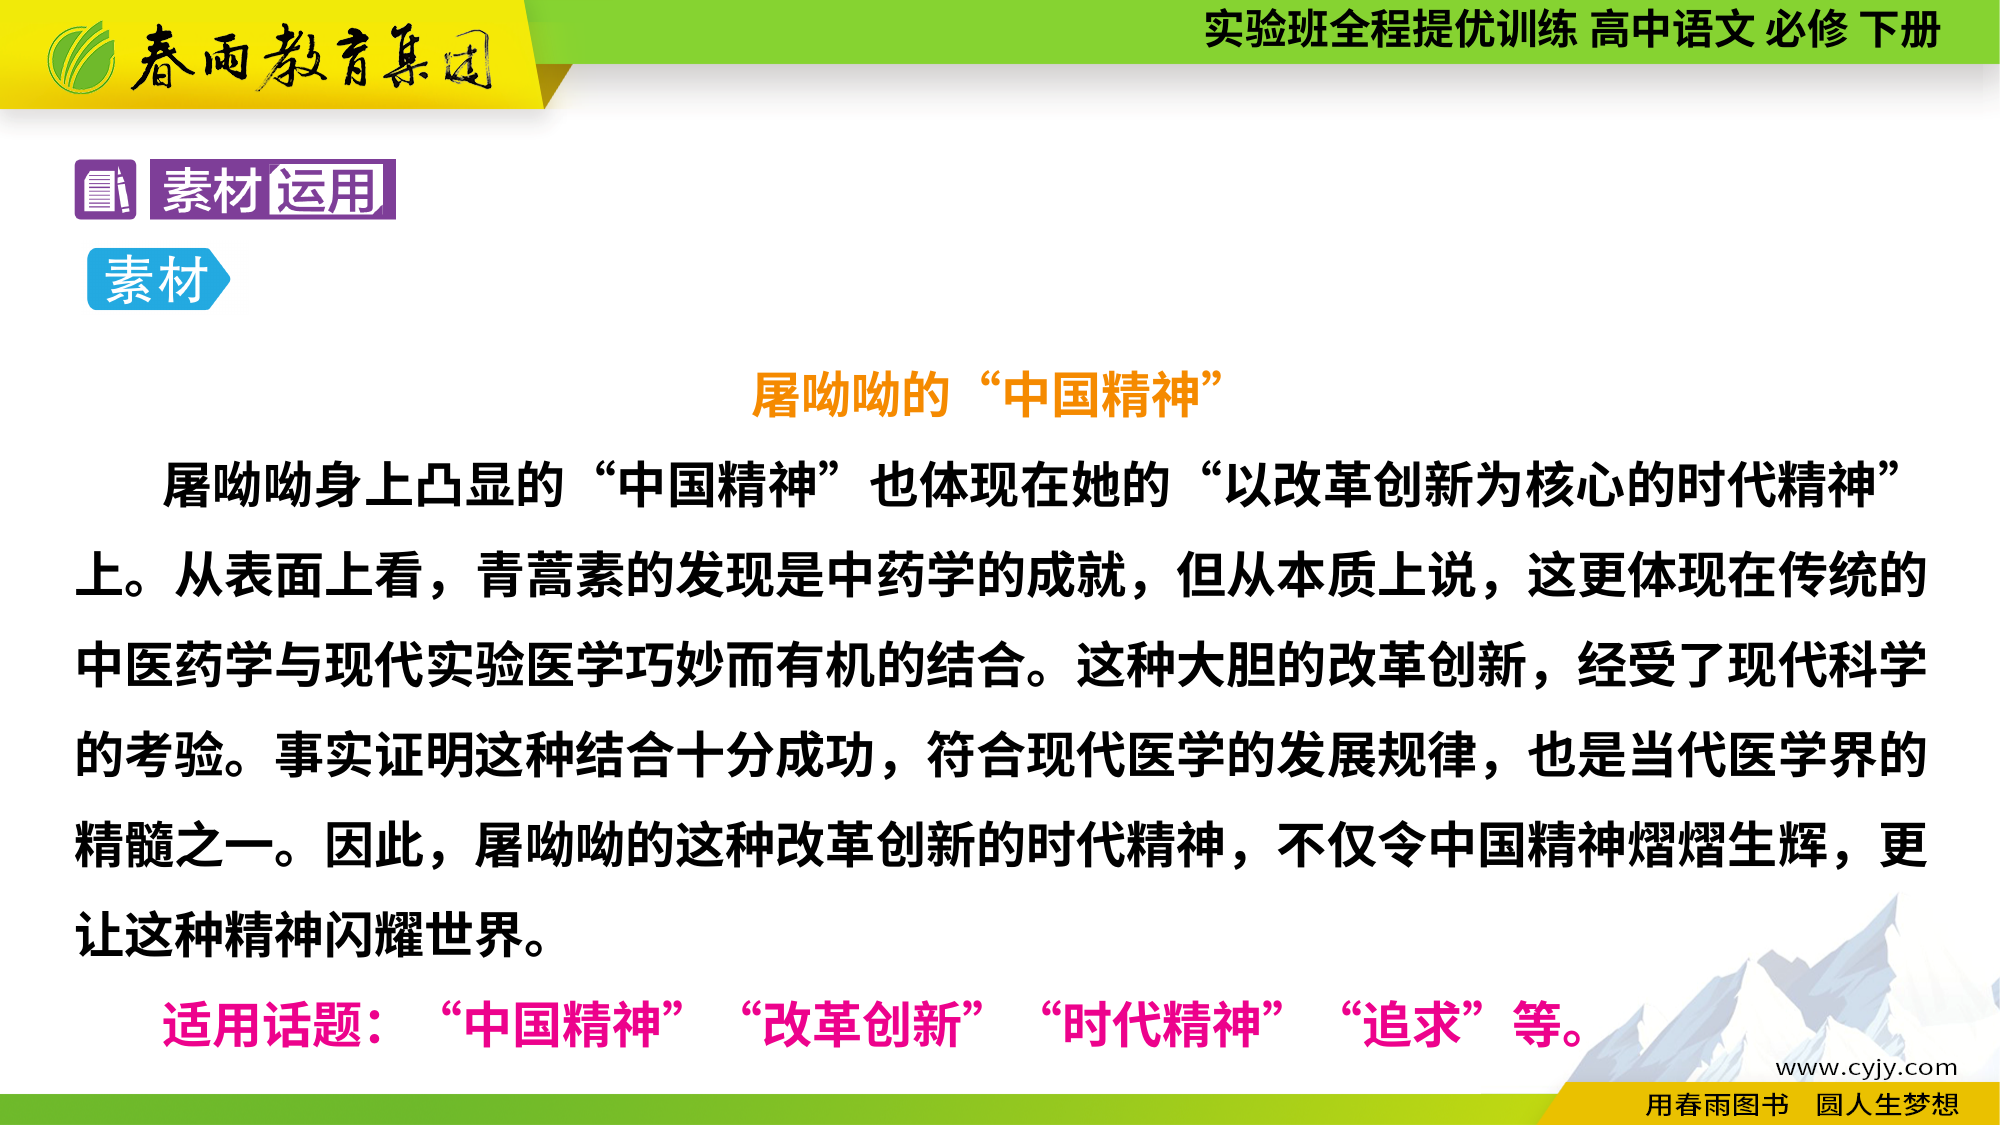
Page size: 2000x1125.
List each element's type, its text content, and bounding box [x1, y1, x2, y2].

list 屠呦呦的“中国精神” 屠呦呦身上凸显的“中国精神”也体现在她的“以改革创新为核心的时代精神”上。从表面上看，青蒿素的发现是中药学的成就，但从本质上说，这更体现在传统的中医药学与现代实验医学巧妙而有机的结合。这种大胆的改革创新，经受了现代科学的考验。事实证明这种结合十分成功，符合现代医学的发展规律，也是当代医学界的精髓之一。因此，屠呦呦的这种改革创新的时代精神，不仅令中国精神熠熠生辉，更让这种精神闪耀世界。 适用话题：“中国精神”“改革创新”“时代精神”“追求”等。 [59, 326, 1944, 1057]
picture [0, 0, 2000, 1125]
